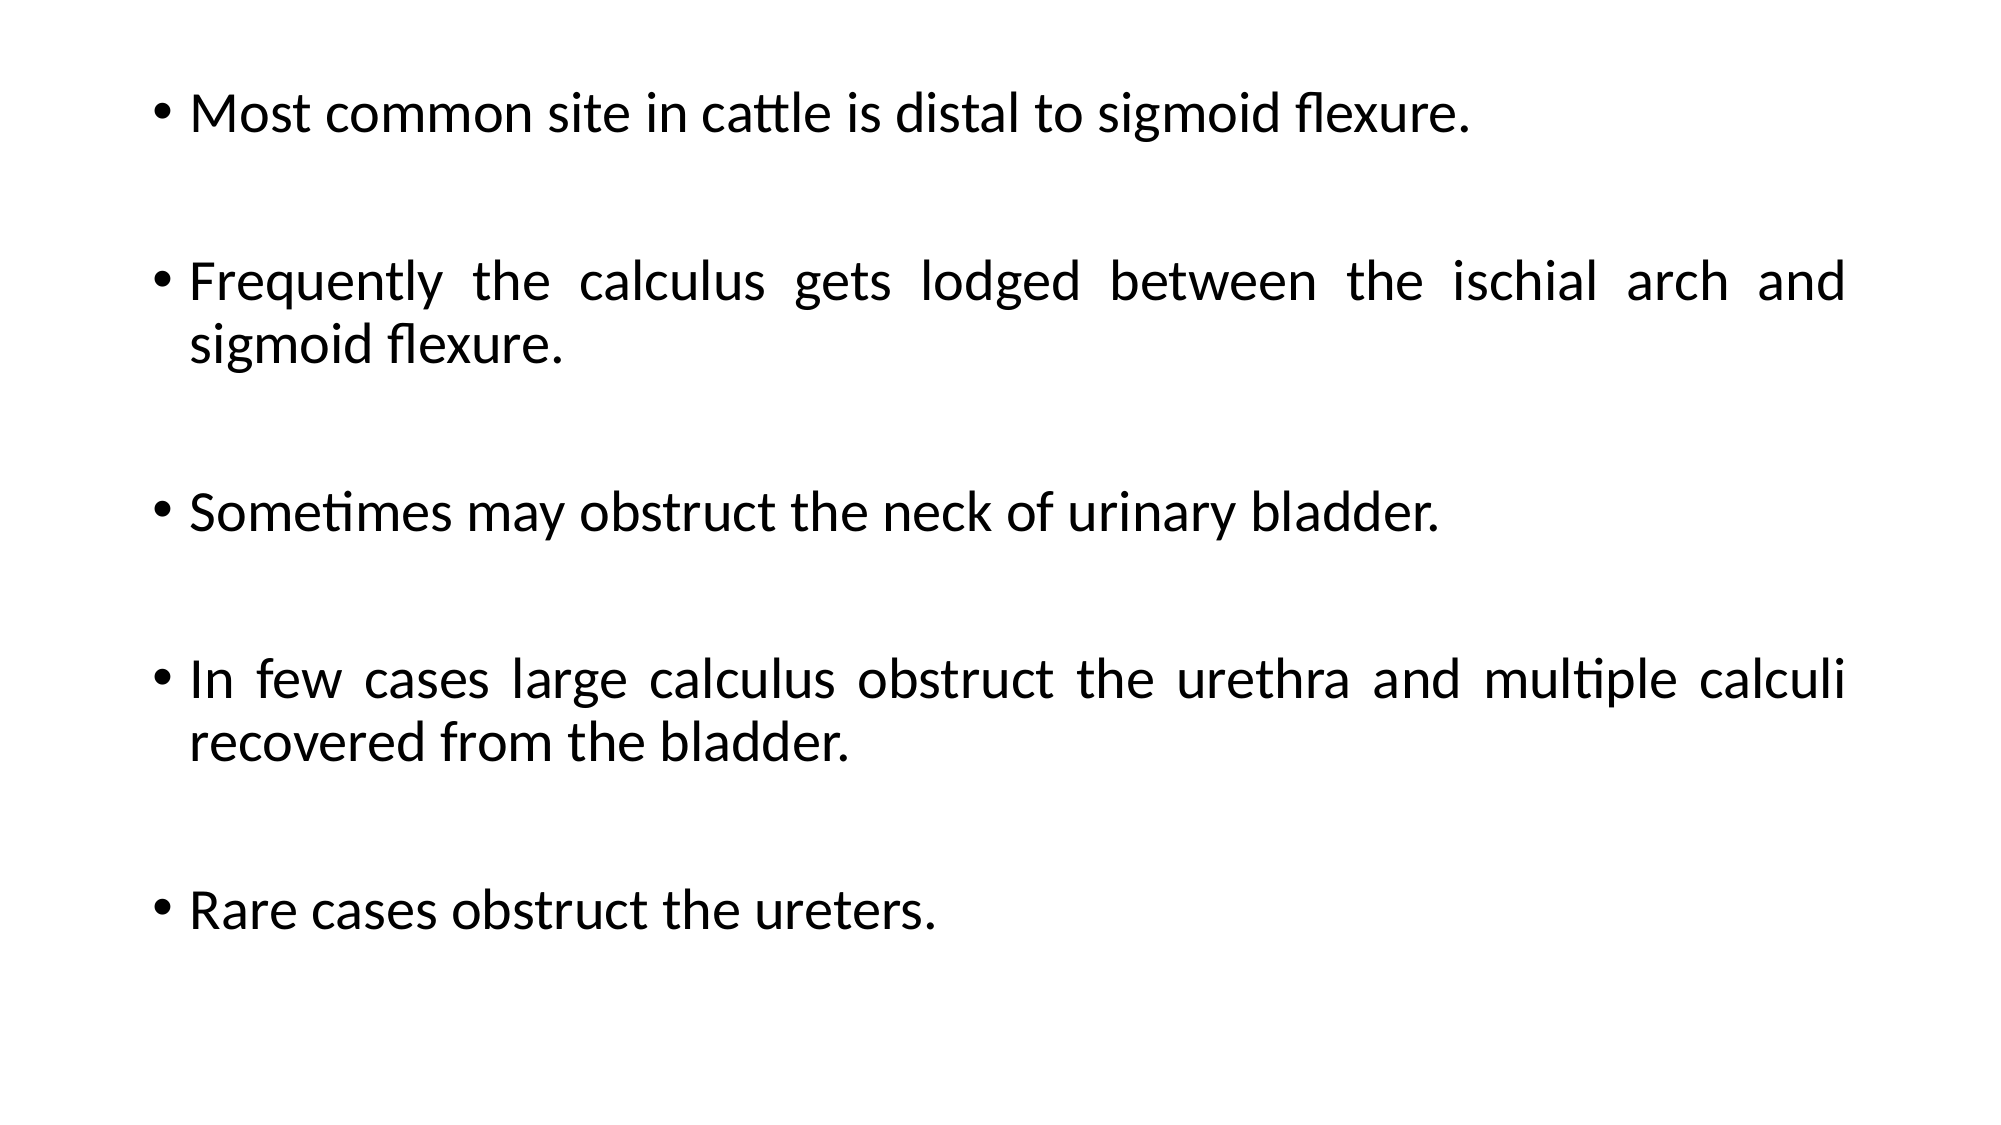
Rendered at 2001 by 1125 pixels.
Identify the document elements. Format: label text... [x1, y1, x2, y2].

list Most common site in cattle is distal to sigmoid flexure. Frequently the calculus gets lodged between the ischial arch and sigmoid flexure. Sometimes may obstruct the neck of urinary bladder. In few cases large calculus obstruct the urethra and multiple calculi recovered from the bladder. Rare cases obstruct the ureters. [137, 75, 1863, 1092]
